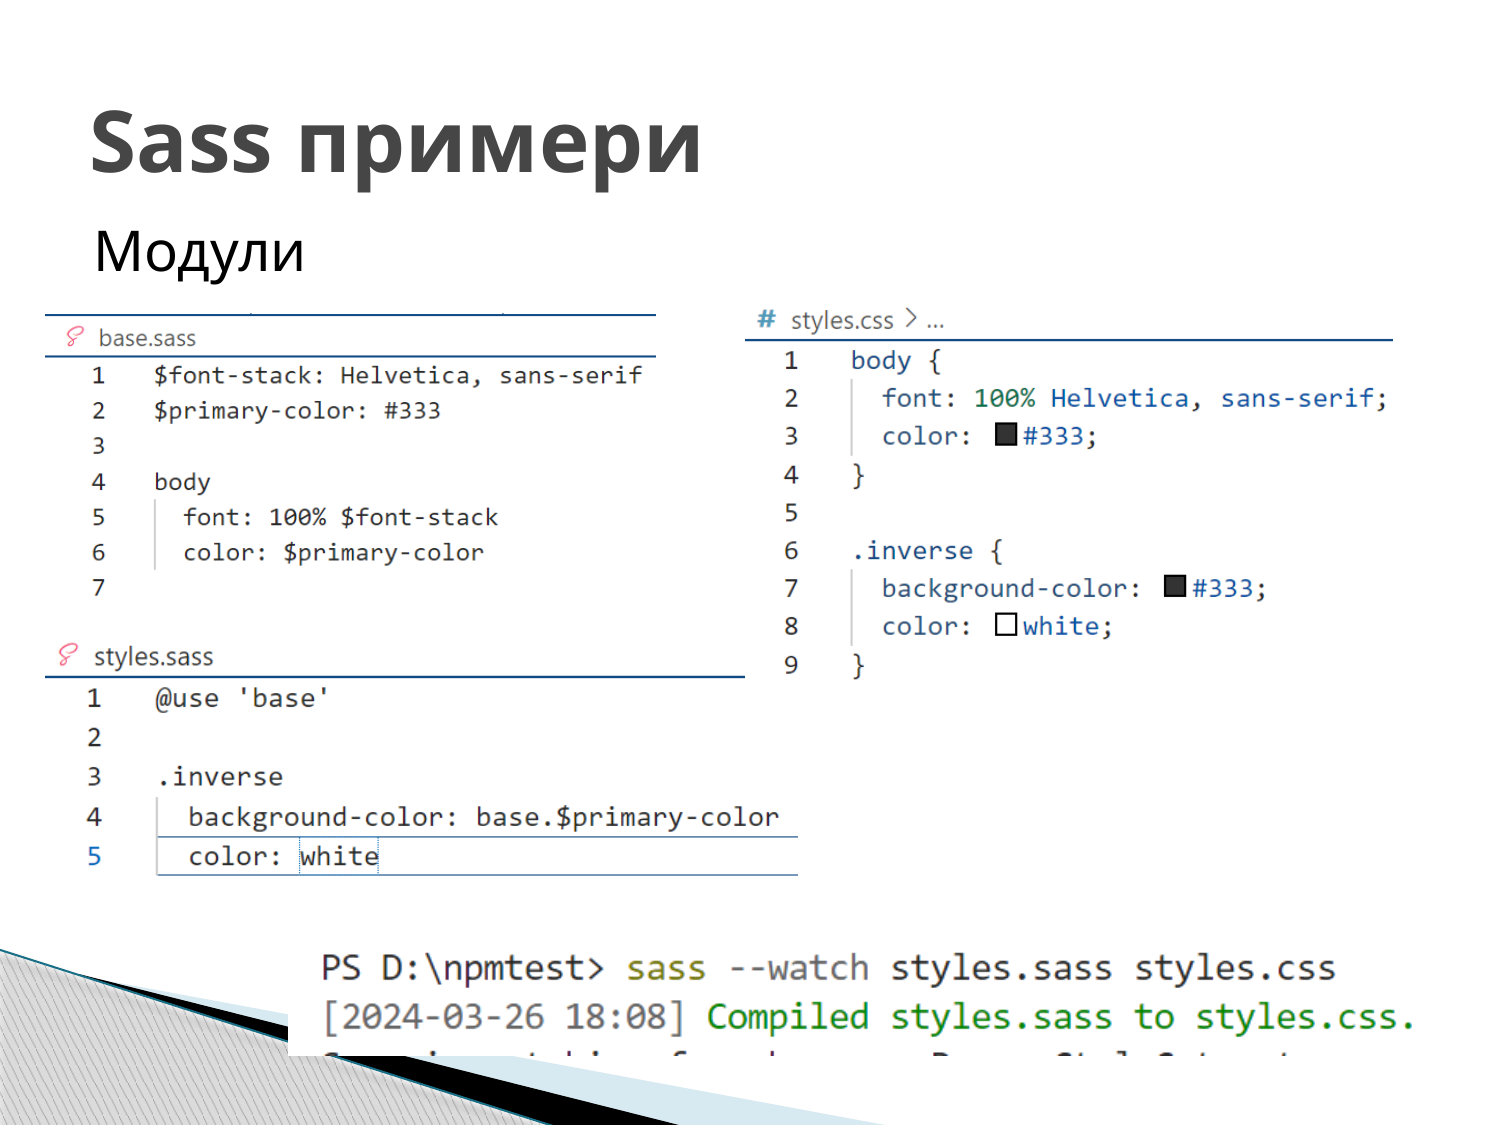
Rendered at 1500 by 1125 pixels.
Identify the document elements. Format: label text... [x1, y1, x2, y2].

picture [45, 299, 1393, 909]
title Sass примери [75, 45, 1425, 233]
picture [287, 939, 1440, 1056]
list Модули [60, 208, 1411, 951]
picture [45, 312, 656, 606]
